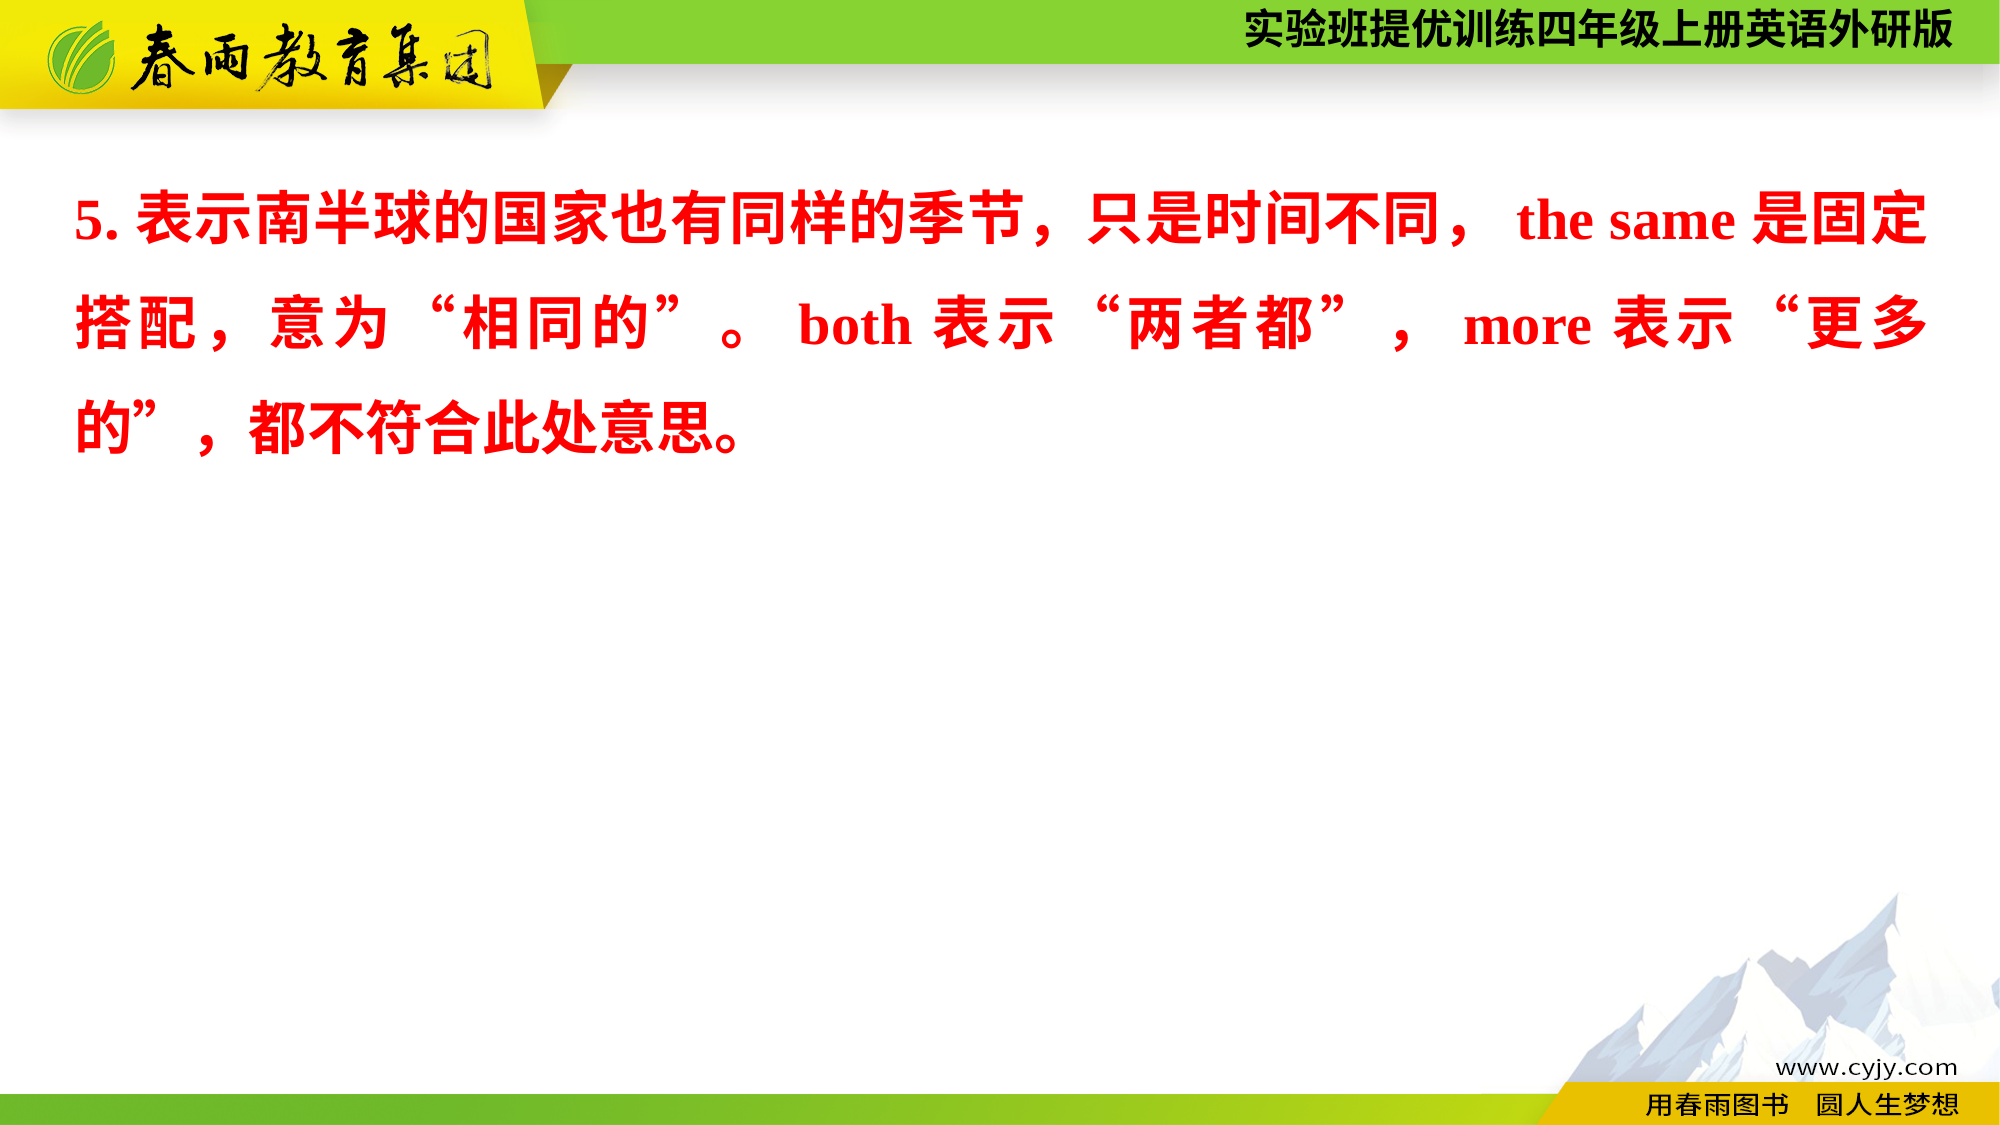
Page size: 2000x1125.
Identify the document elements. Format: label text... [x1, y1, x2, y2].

picture [0, 0, 2000, 1125]
text_box 5.表示南半球的国家也有同样的季节，只是时间不同，the same是固定搭配，意为“相同的”。both表示“两者都”，more表示“更多的”，都不符合此处意思。 [59, 138, 1944, 469]
